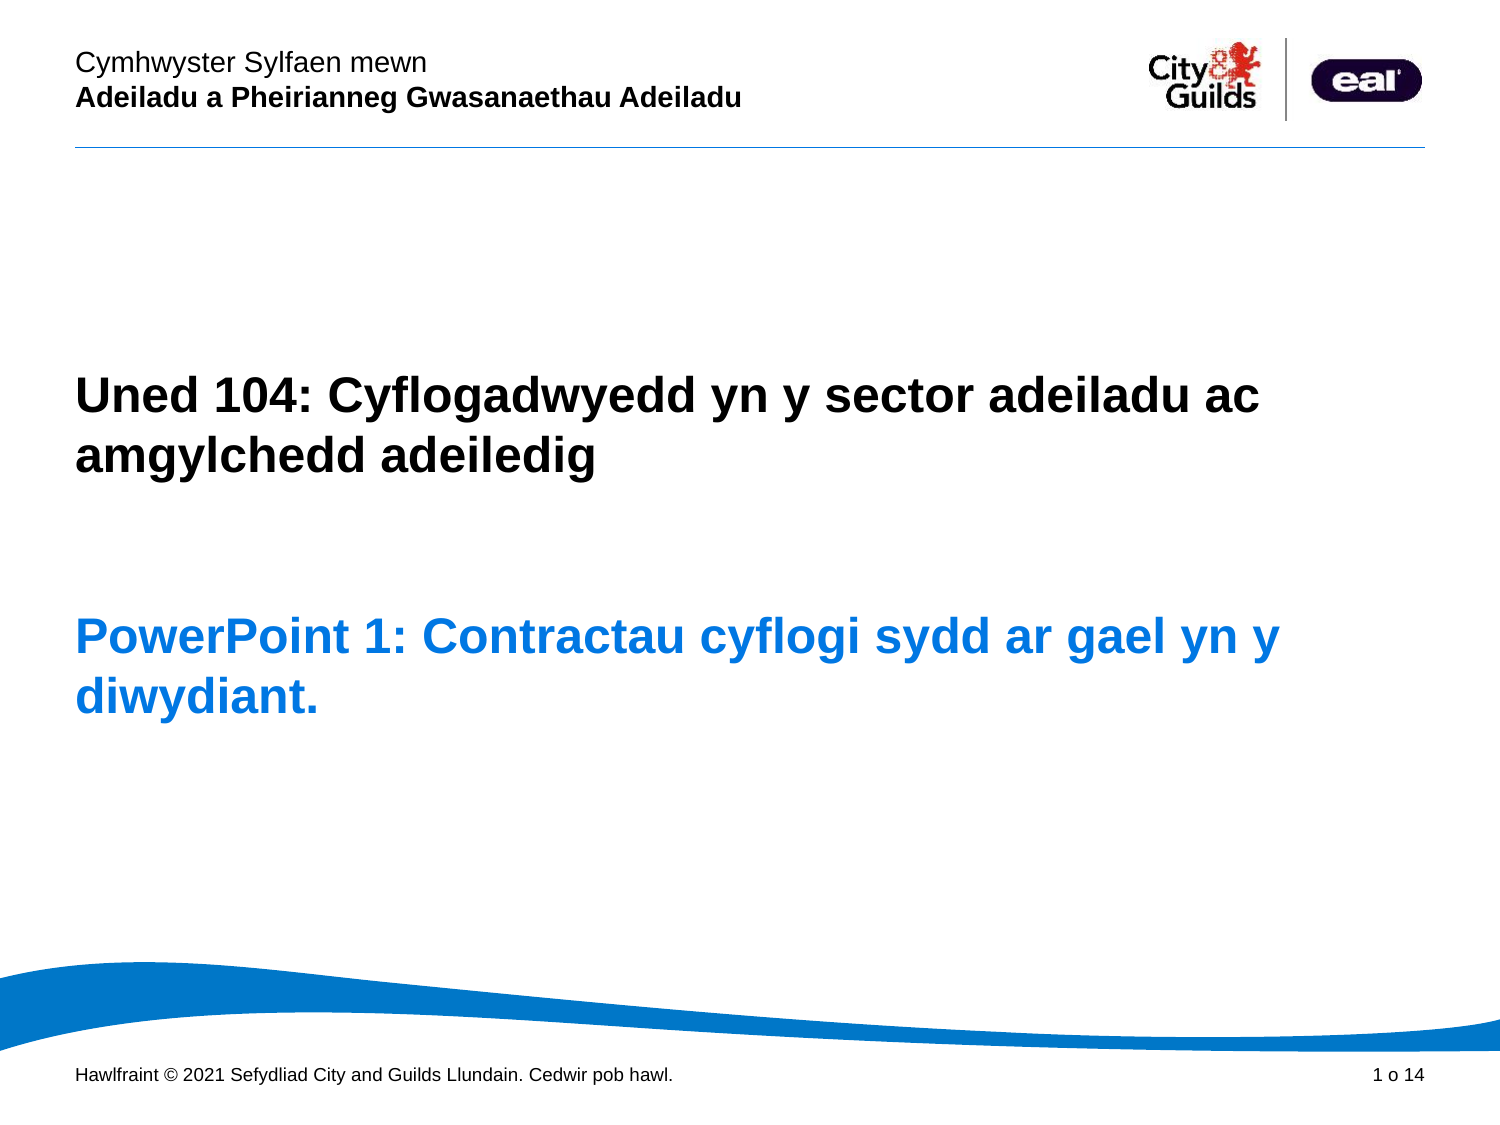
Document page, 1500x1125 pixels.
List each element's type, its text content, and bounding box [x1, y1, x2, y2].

text_box Uned 104: Cyflogadwyedd yn y sector adeiladu ac amgylchedd adeiledig [75, 362, 1388, 482]
list Cyflwyniad PowerPoint [74, 224, 1426, 1006]
title PowerPoint 1: Contractau cyflogi sydd ar gael yn y diwydiant. [74, 482, 1413, 896]
picture [1149, 38, 1422, 121]
